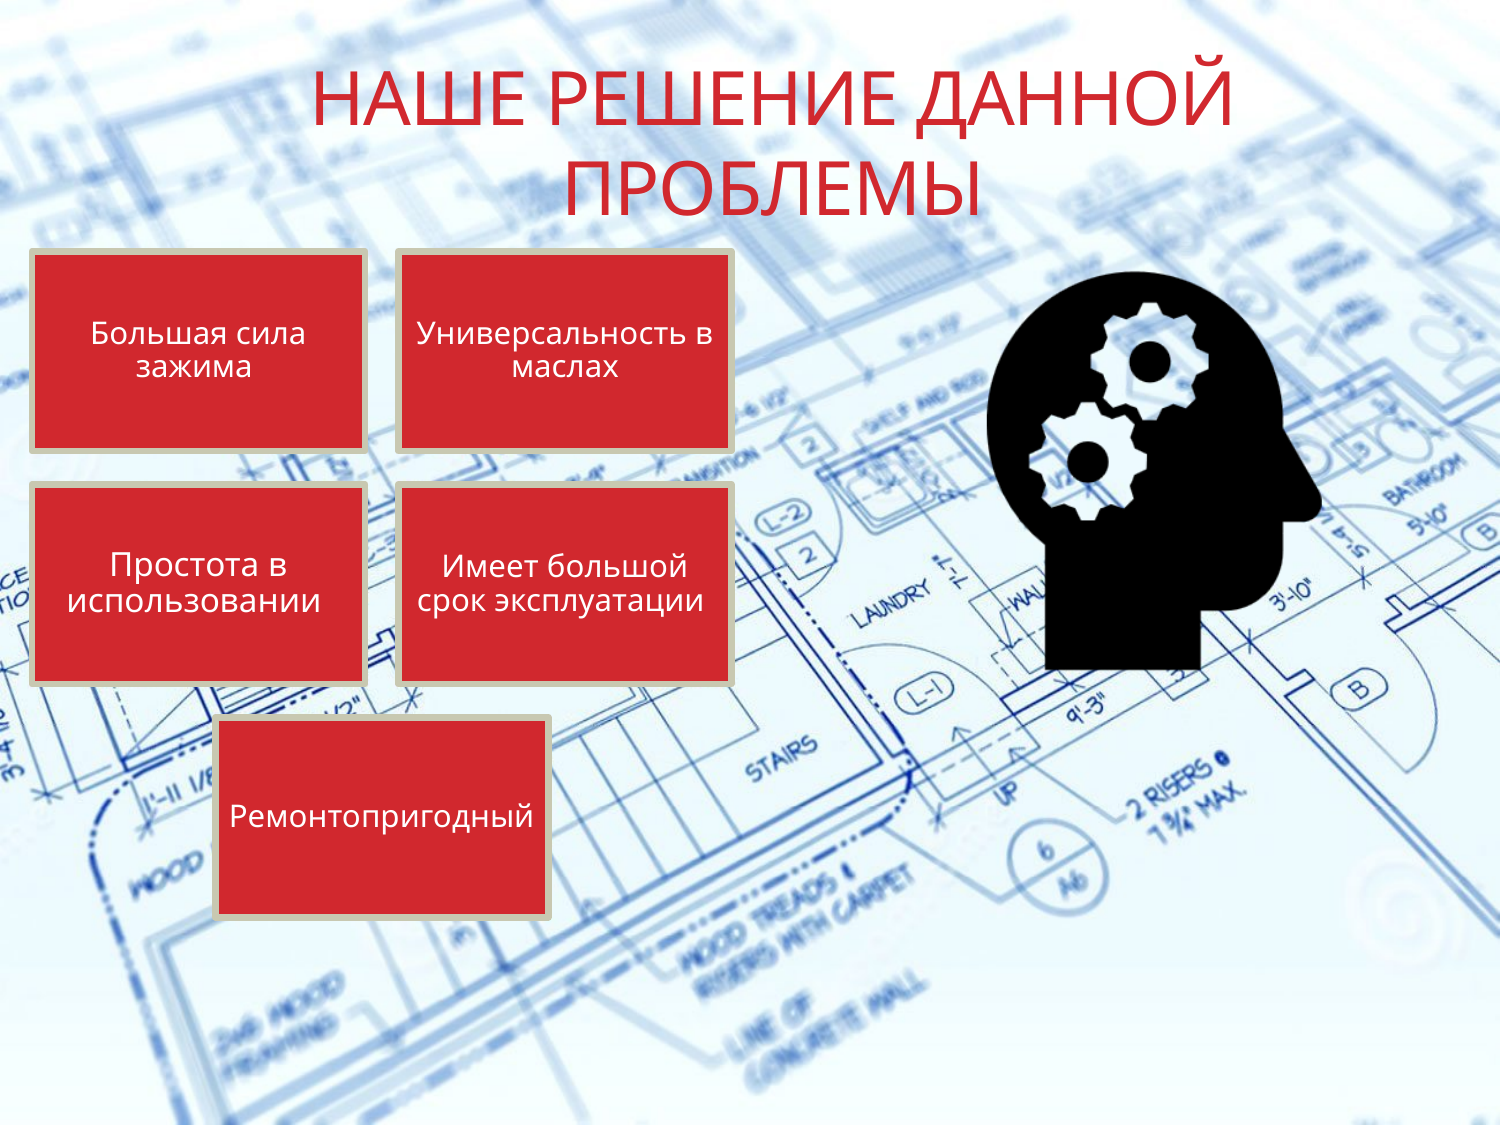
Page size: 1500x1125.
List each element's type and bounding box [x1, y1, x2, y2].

list [0, 0, 1500, 1125]
text_box [31, 250, 732, 918]
picture [917, 244, 1392, 718]
